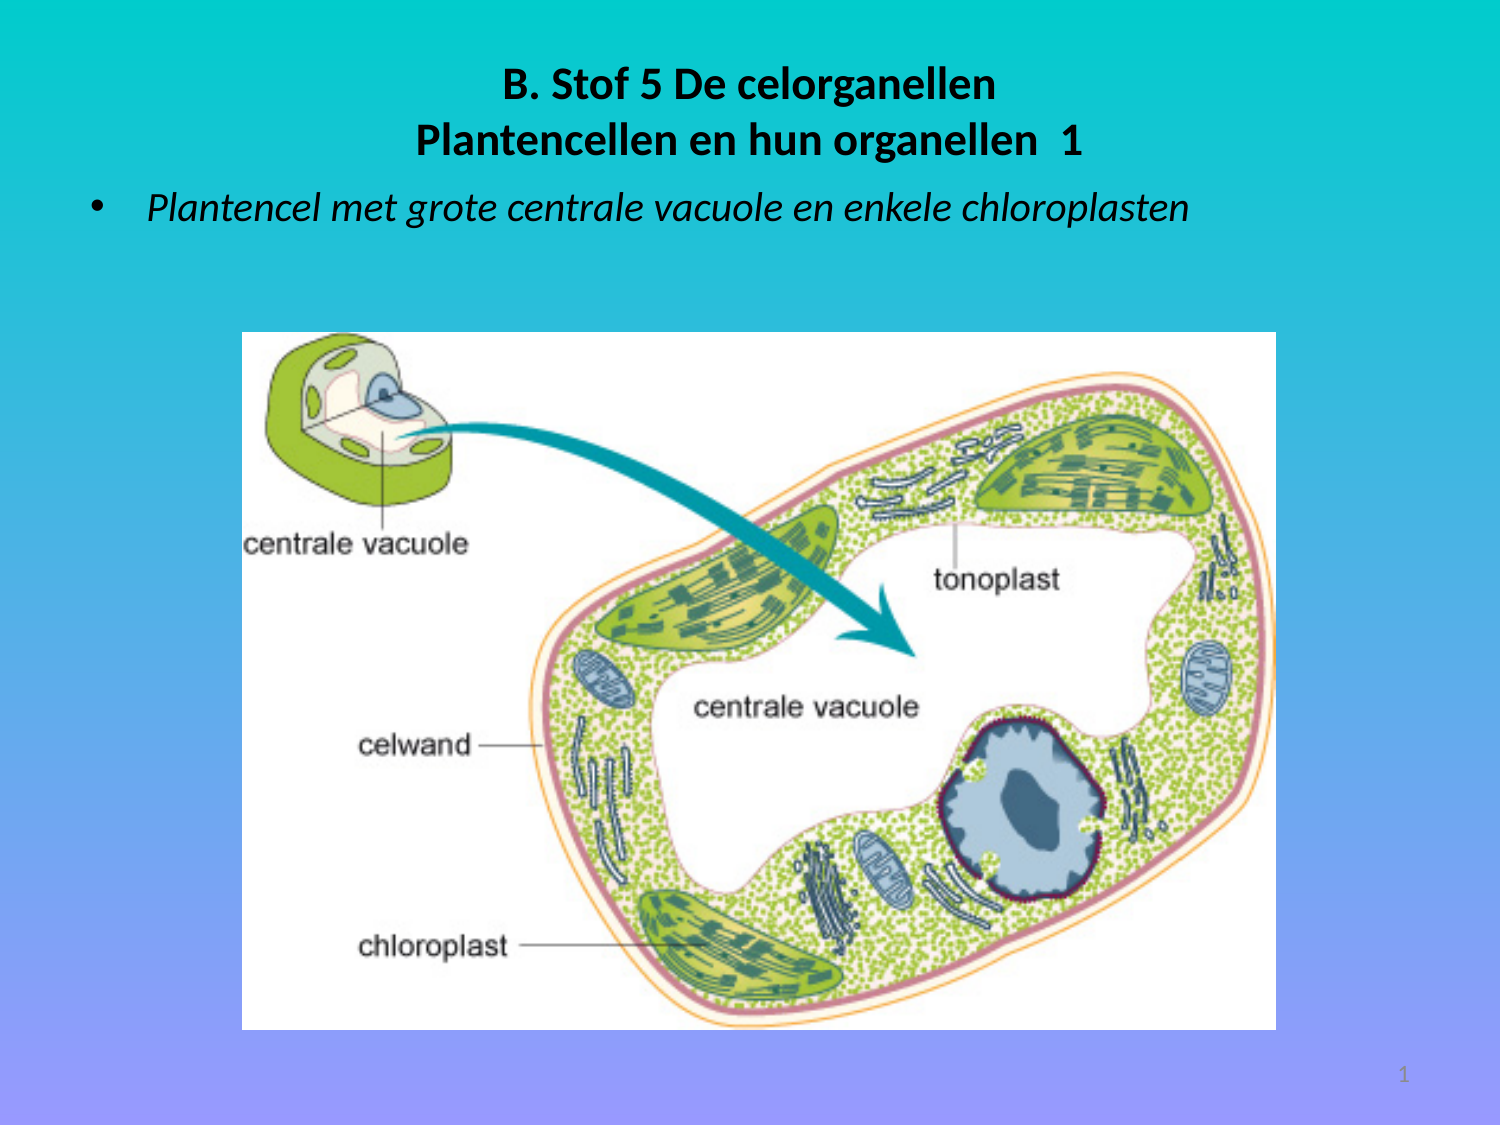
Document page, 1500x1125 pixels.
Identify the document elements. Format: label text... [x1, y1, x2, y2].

list Plantencel met grote centrale vacuole en enkele chloroplasten [75, 172, 1425, 1071]
picture [241, 332, 1276, 1030]
slide_number 1 [1074, 1042, 1425, 1103]
title B. Stof 5 De celorganellen Plantencellen en hun organellen 1 [75, 45, 1425, 172]
